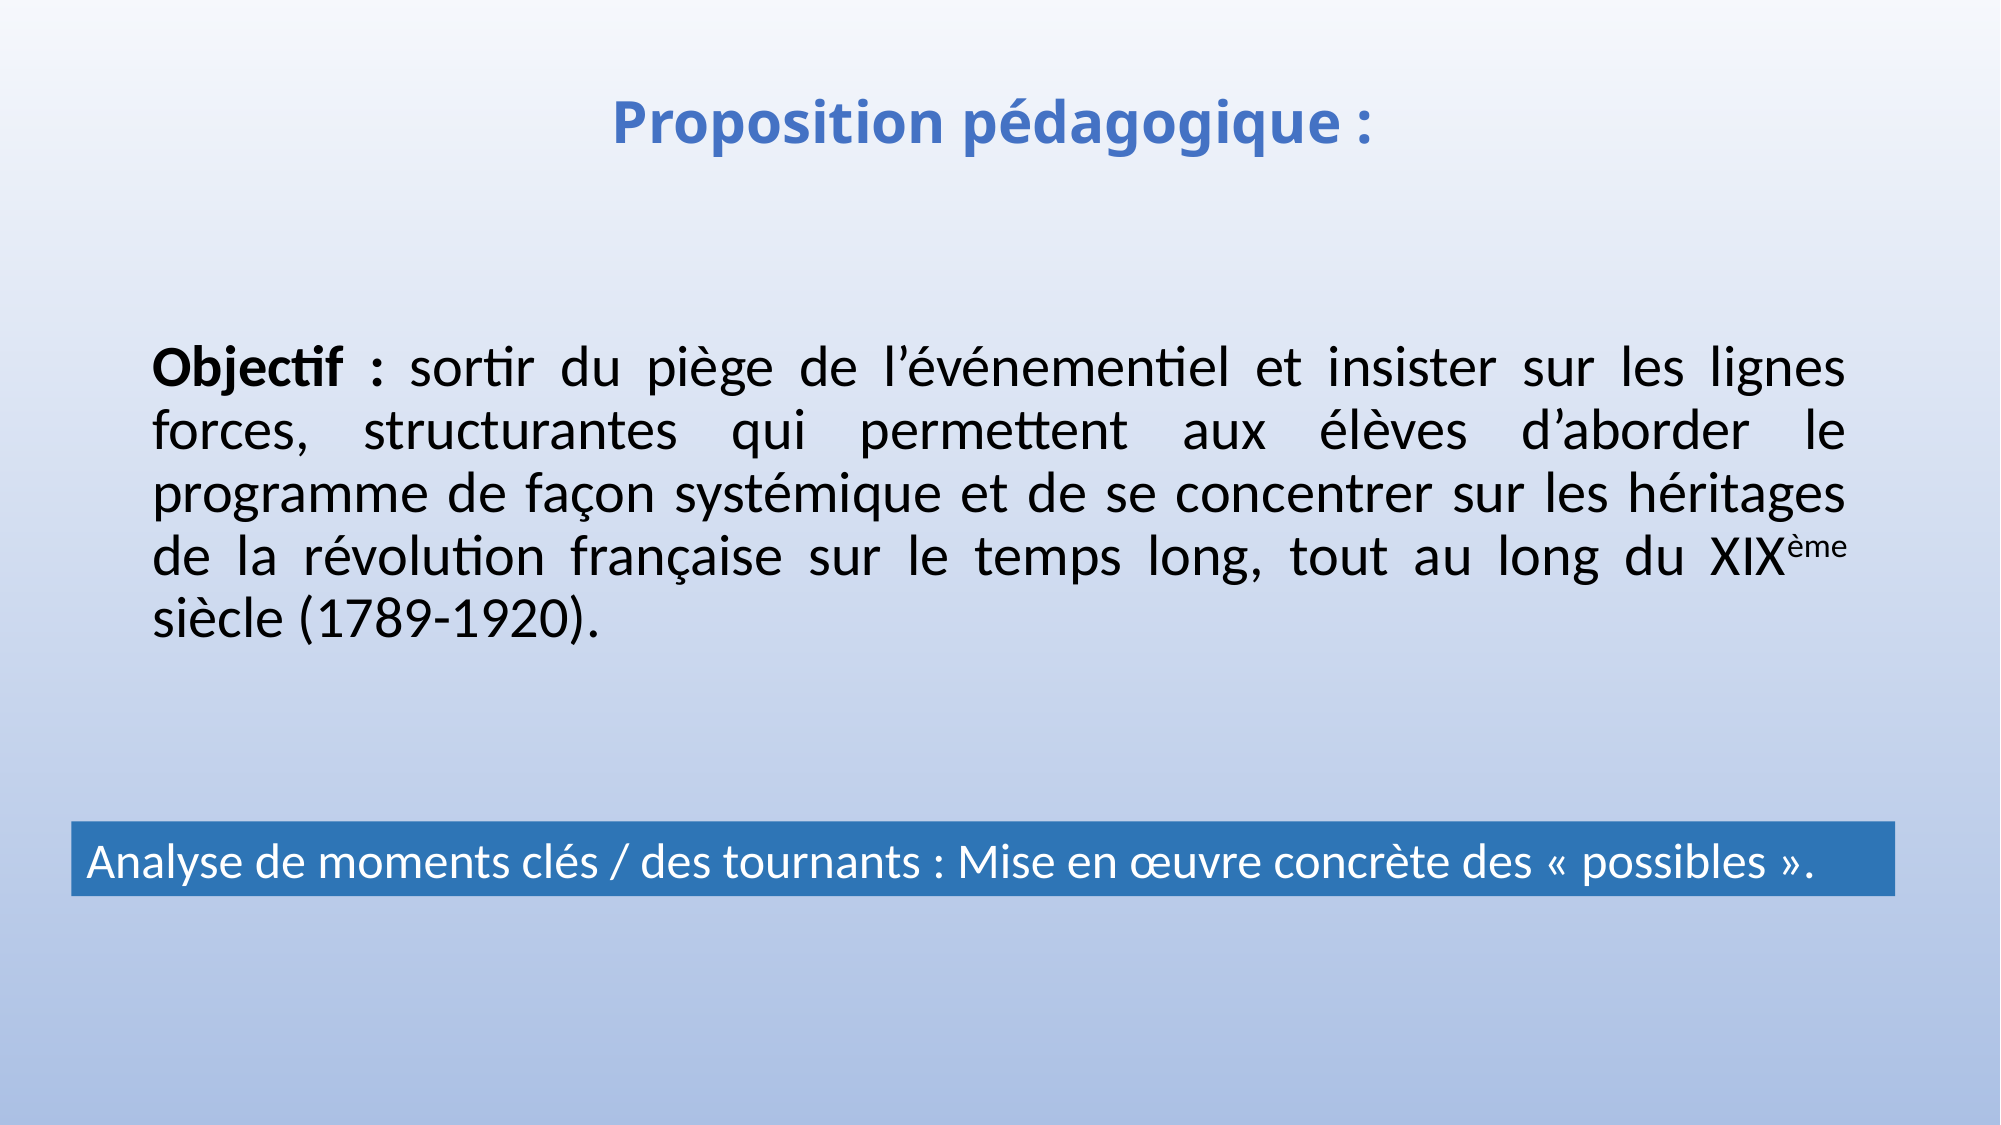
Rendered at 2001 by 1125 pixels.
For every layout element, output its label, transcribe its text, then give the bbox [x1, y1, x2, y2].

text_box Analyse de moments clés / des tournants : Mise en œuvre concrète des « possibles ». [71, 821, 1896, 897]
title Proposition pédagogique : [137, 52, 1863, 205]
list Objectif : sortir du piège de l’événementiel et insister sur les lignes forces, structurantes qui permettent aux élèves d’aborder le programme de façon systémique et de se concentrer sur les héritages de la révolution française sur le temps long, tout au long du XIXème siècle (1789-1920). [137, 238, 1863, 803]
